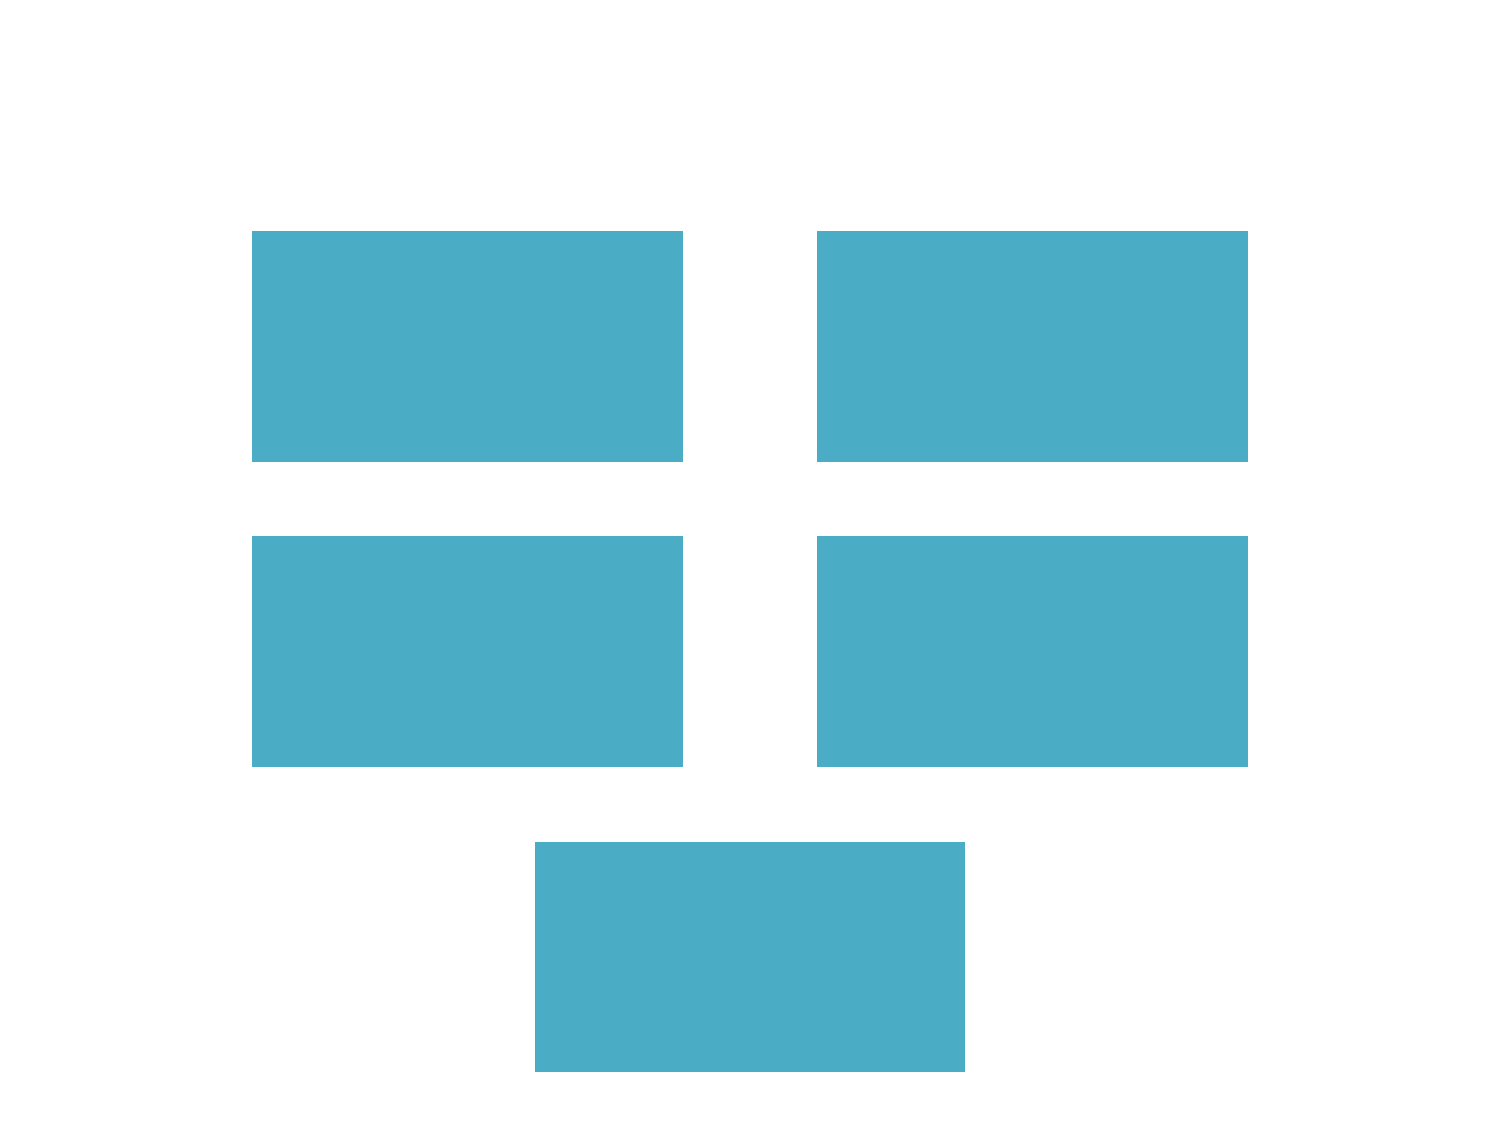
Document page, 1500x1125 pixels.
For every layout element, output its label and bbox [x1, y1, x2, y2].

text_box [249, 228, 1251, 897]
